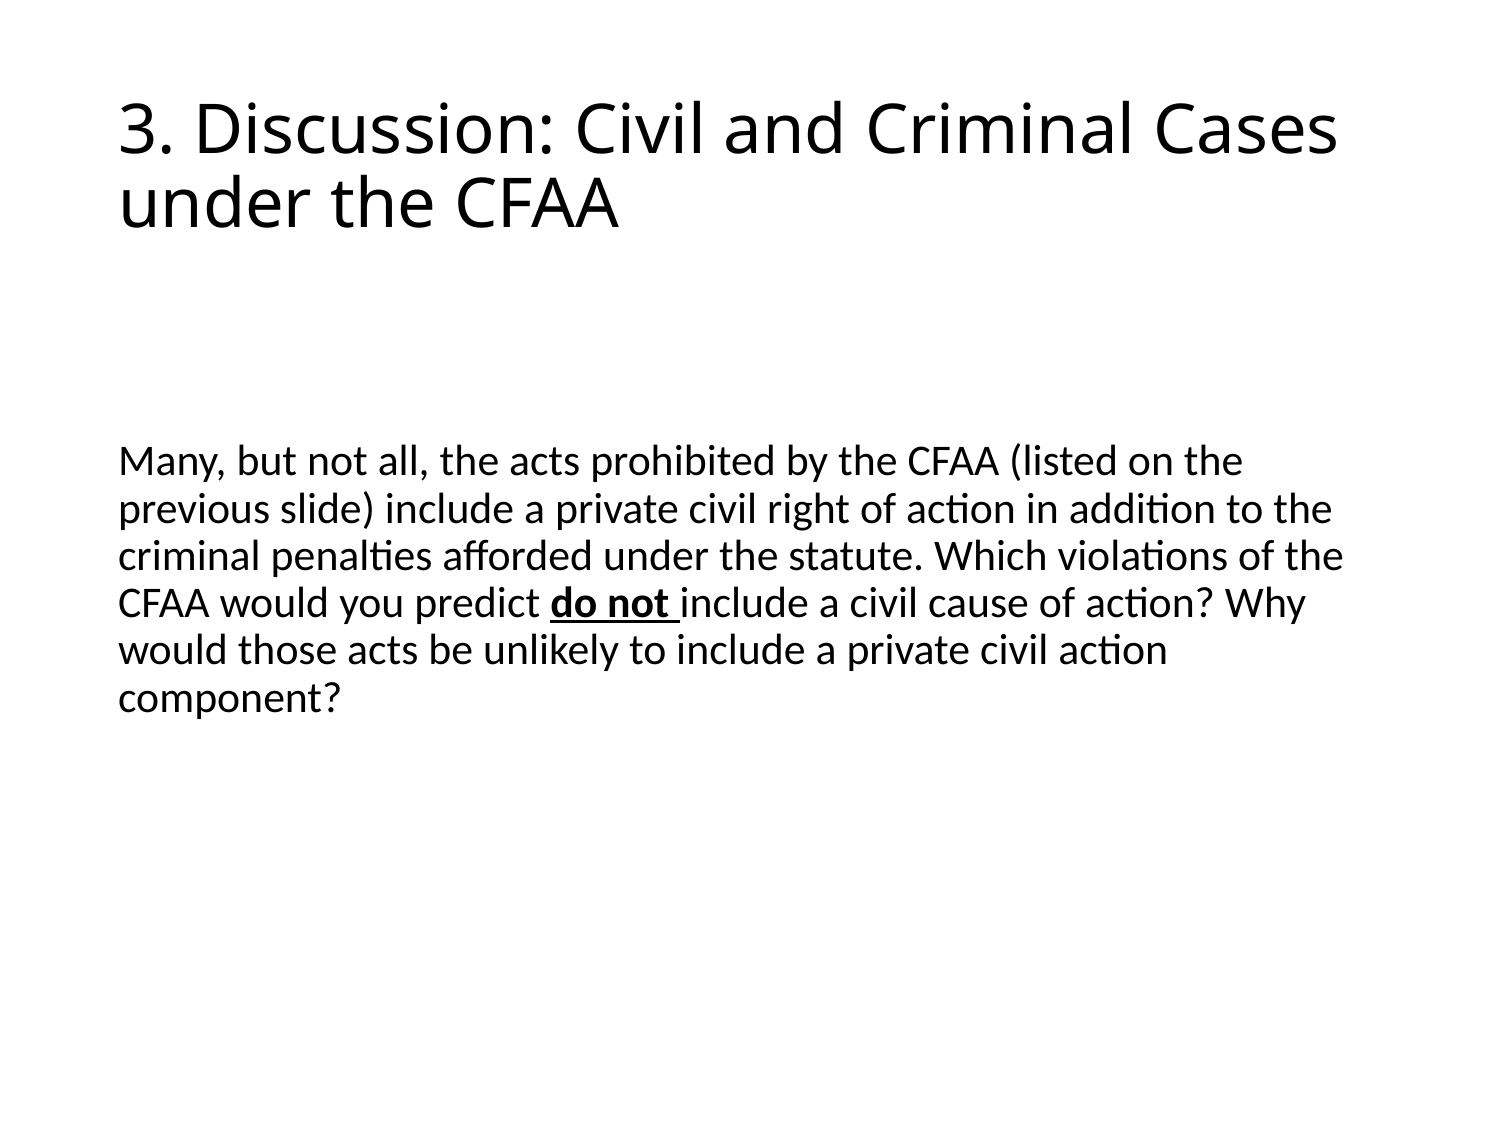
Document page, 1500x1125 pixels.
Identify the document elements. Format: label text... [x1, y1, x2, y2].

title 3. Discussion: Civil and Criminal Cases under the CFAA [102, 59, 1398, 278]
list Many, but not all, the acts prohibited by the CFAA (listed on the previous slide) include a private civil right of action in addition to the criminal penalties afforded under the statute. Which violations of the CFAA would you predict do not include a civil cause of action? Why would those acts be unlikely to include a private civil action component? [102, 299, 1398, 1014]
